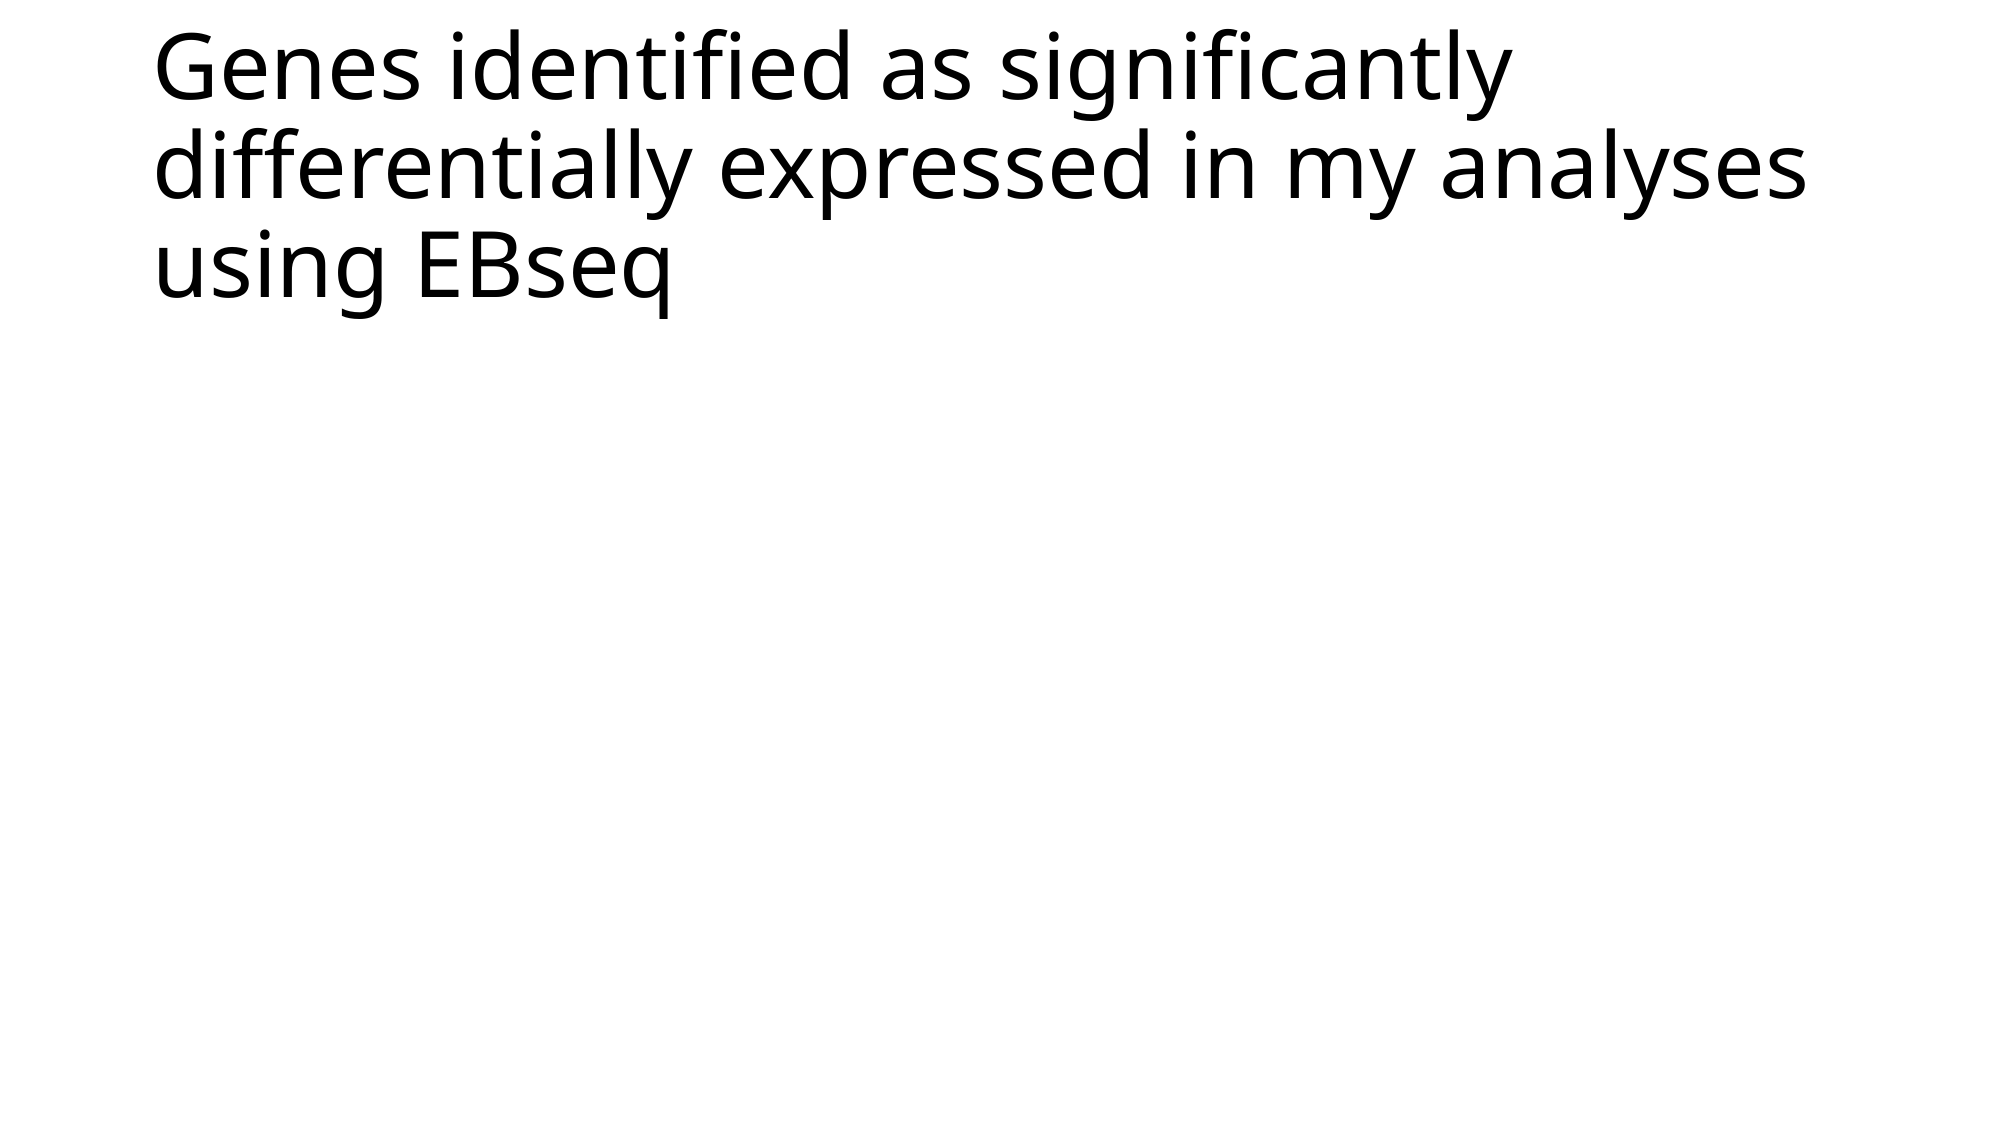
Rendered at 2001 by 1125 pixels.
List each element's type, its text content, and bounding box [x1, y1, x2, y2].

title Genes identified as significantly differentially expressed in my analyses using EBseq [137, 59, 1863, 278]
